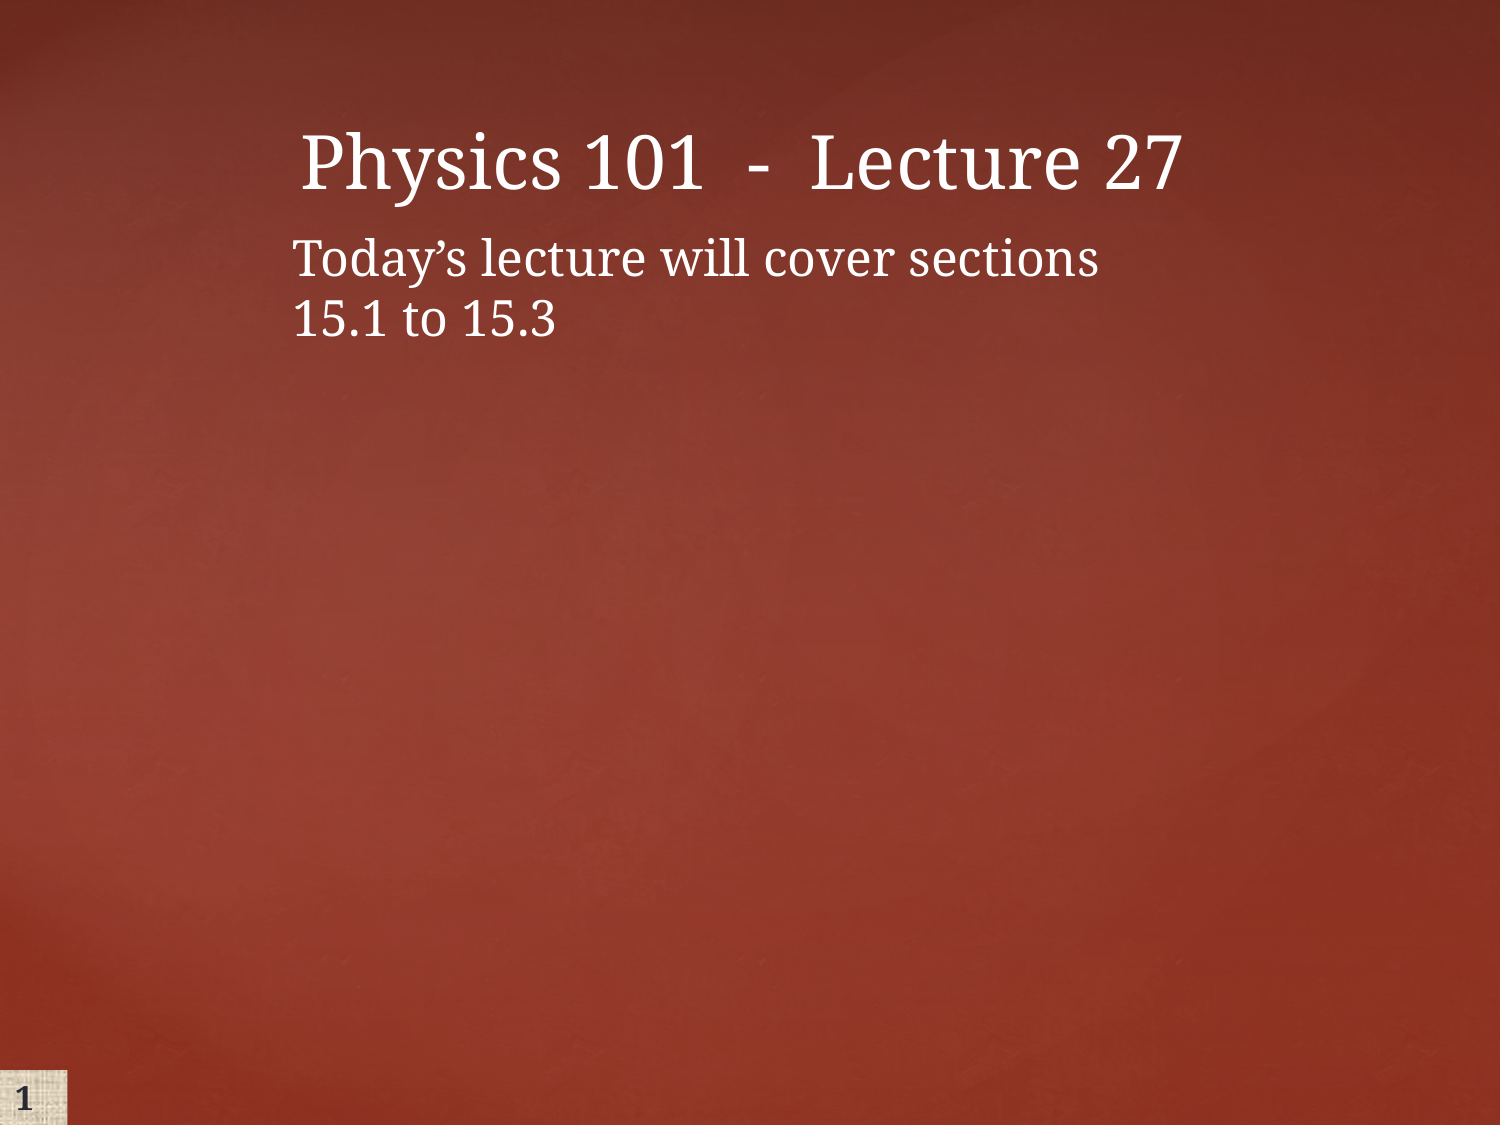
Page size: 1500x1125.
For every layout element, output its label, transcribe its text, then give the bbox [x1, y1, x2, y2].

text_box Today’s lecture will cover sections 15.1 to 15.3 [277, 266, 1223, 355]
text_box 1 [0, 1070, 68, 1125]
title Physics 101 - Lecture 27 [125, 75, 1363, 213]
